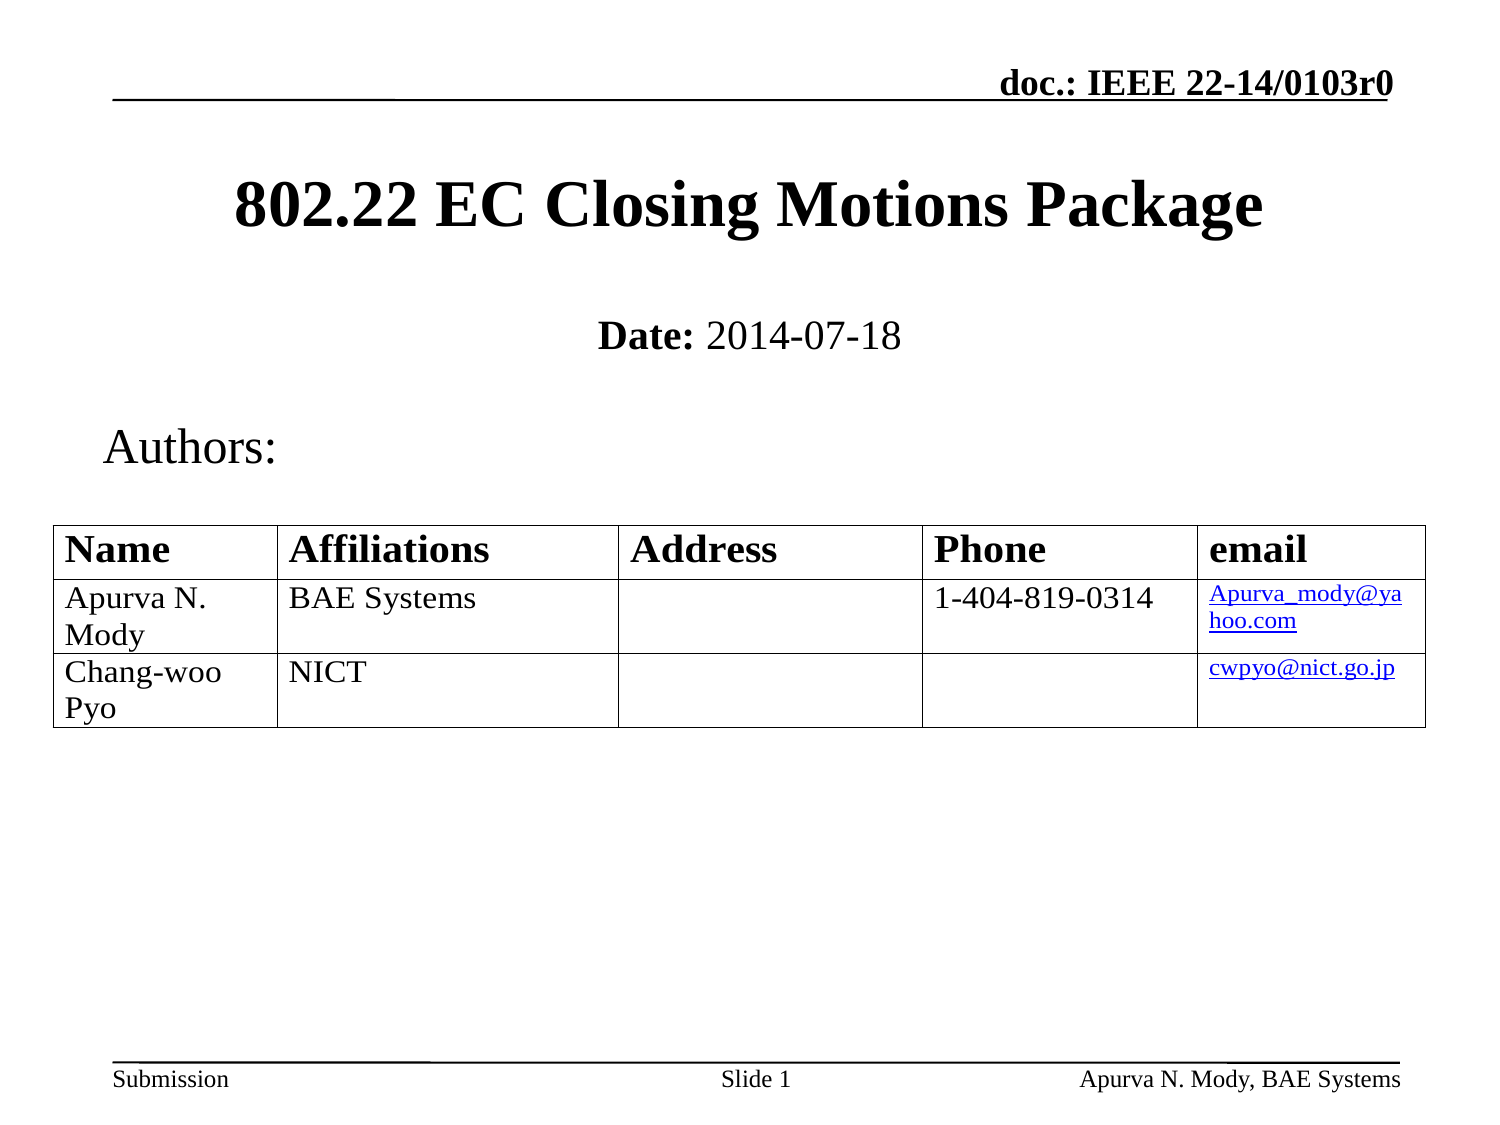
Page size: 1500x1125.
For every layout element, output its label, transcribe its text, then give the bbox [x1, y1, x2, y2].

slide_number Slide 1 [712, 1061, 800, 1123]
title 802.22 EC Closing Motions Package [112, 112, 1388, 288]
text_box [37, 524, 1451, 776]
list Date: 2014-07-18 [112, 299, 1388, 366]
text_box Authors: [87, 405, 325, 469]
footer Apurva N. Mody, BAE Systems [902, 1061, 1402, 1093]
